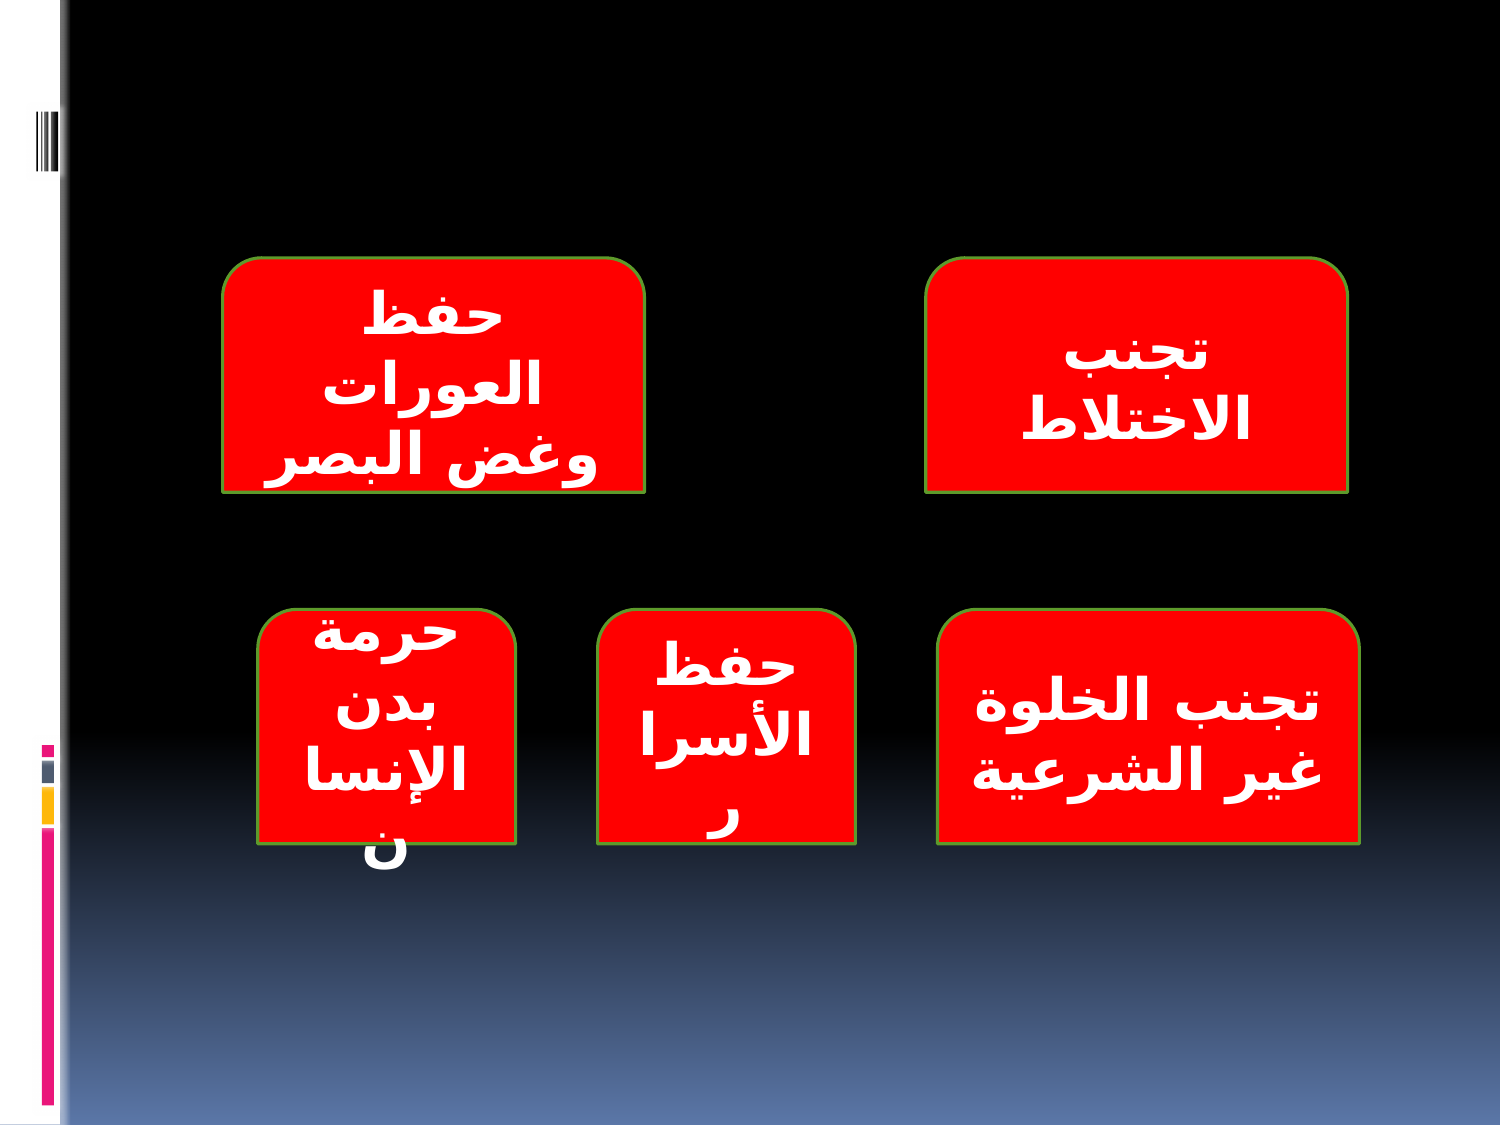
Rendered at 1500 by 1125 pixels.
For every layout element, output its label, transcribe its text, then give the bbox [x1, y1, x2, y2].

text_box تجنب الخلوة غير الشرعية [935, 607, 1361, 846]
text_box حرمة بدن الإنسان [256, 607, 518, 846]
text_box حفظ العورات وغض البصر [221, 256, 647, 494]
text_box تجنب الاختلاط [924, 256, 1350, 494]
text_box حفظ الأسرار [596, 607, 857, 846]
